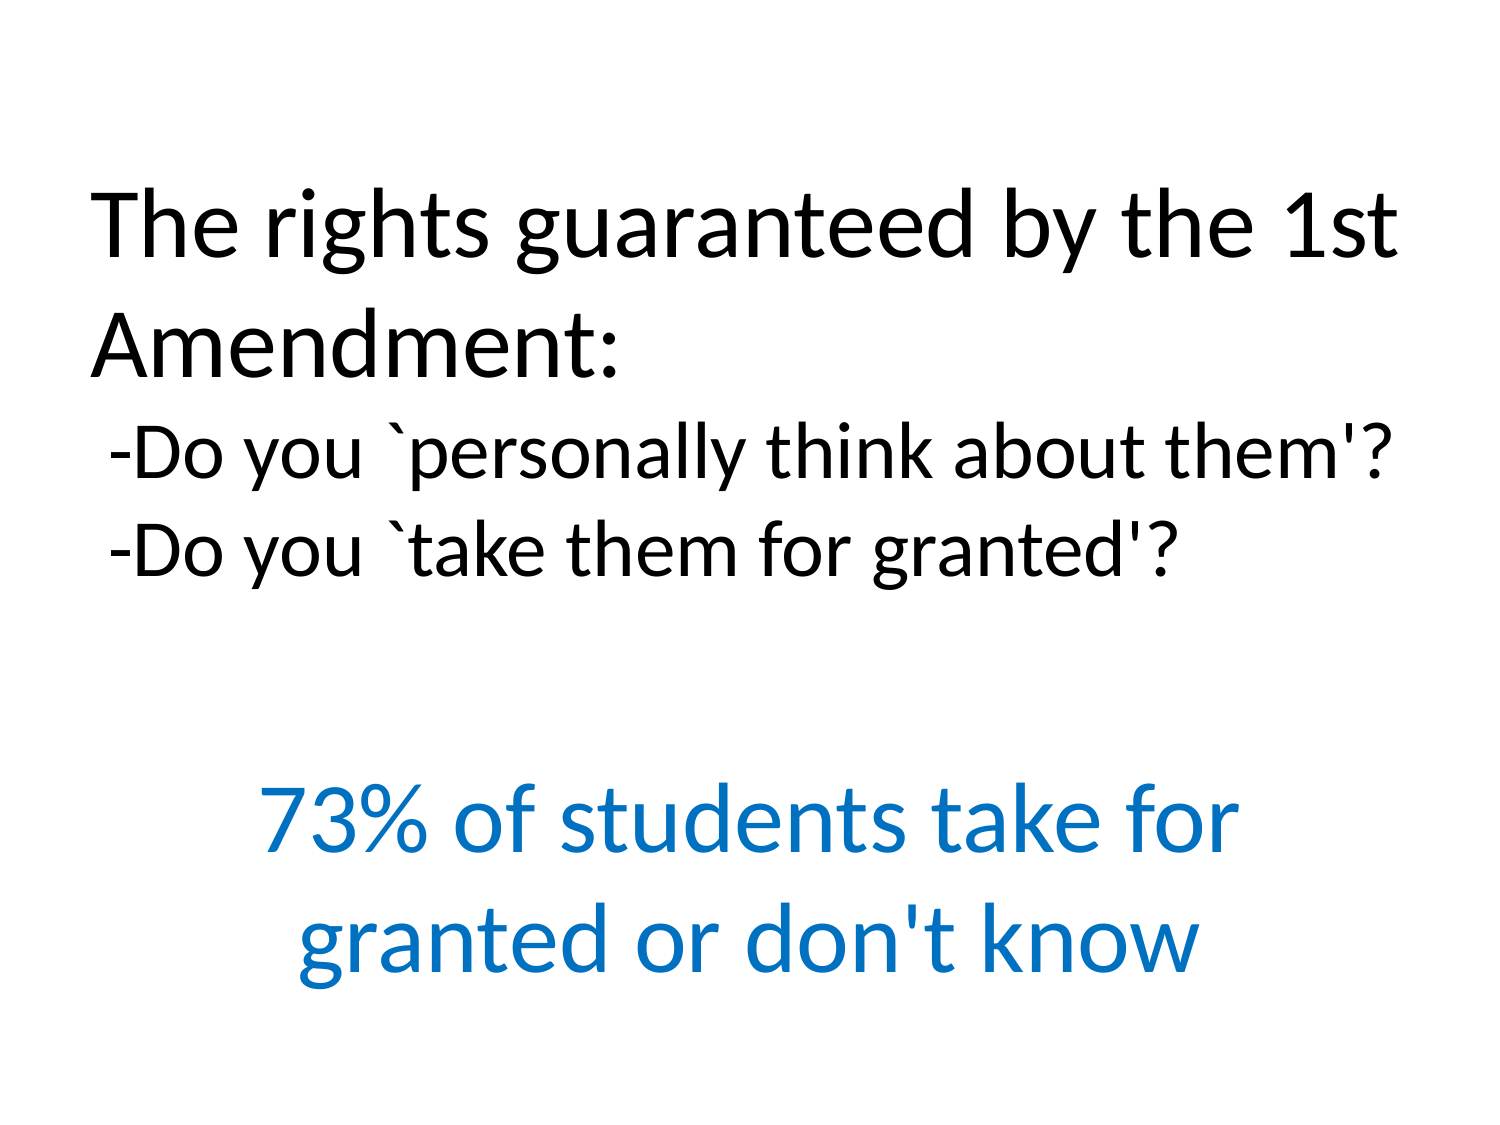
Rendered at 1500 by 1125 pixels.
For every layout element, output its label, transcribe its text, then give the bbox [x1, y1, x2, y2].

list The rights guaranteed by the 1st Amendment: -Do you `personally think about them'? -Do you `take them for granted'? 73% of students take for granted or don't know [75, 149, 1425, 1005]
